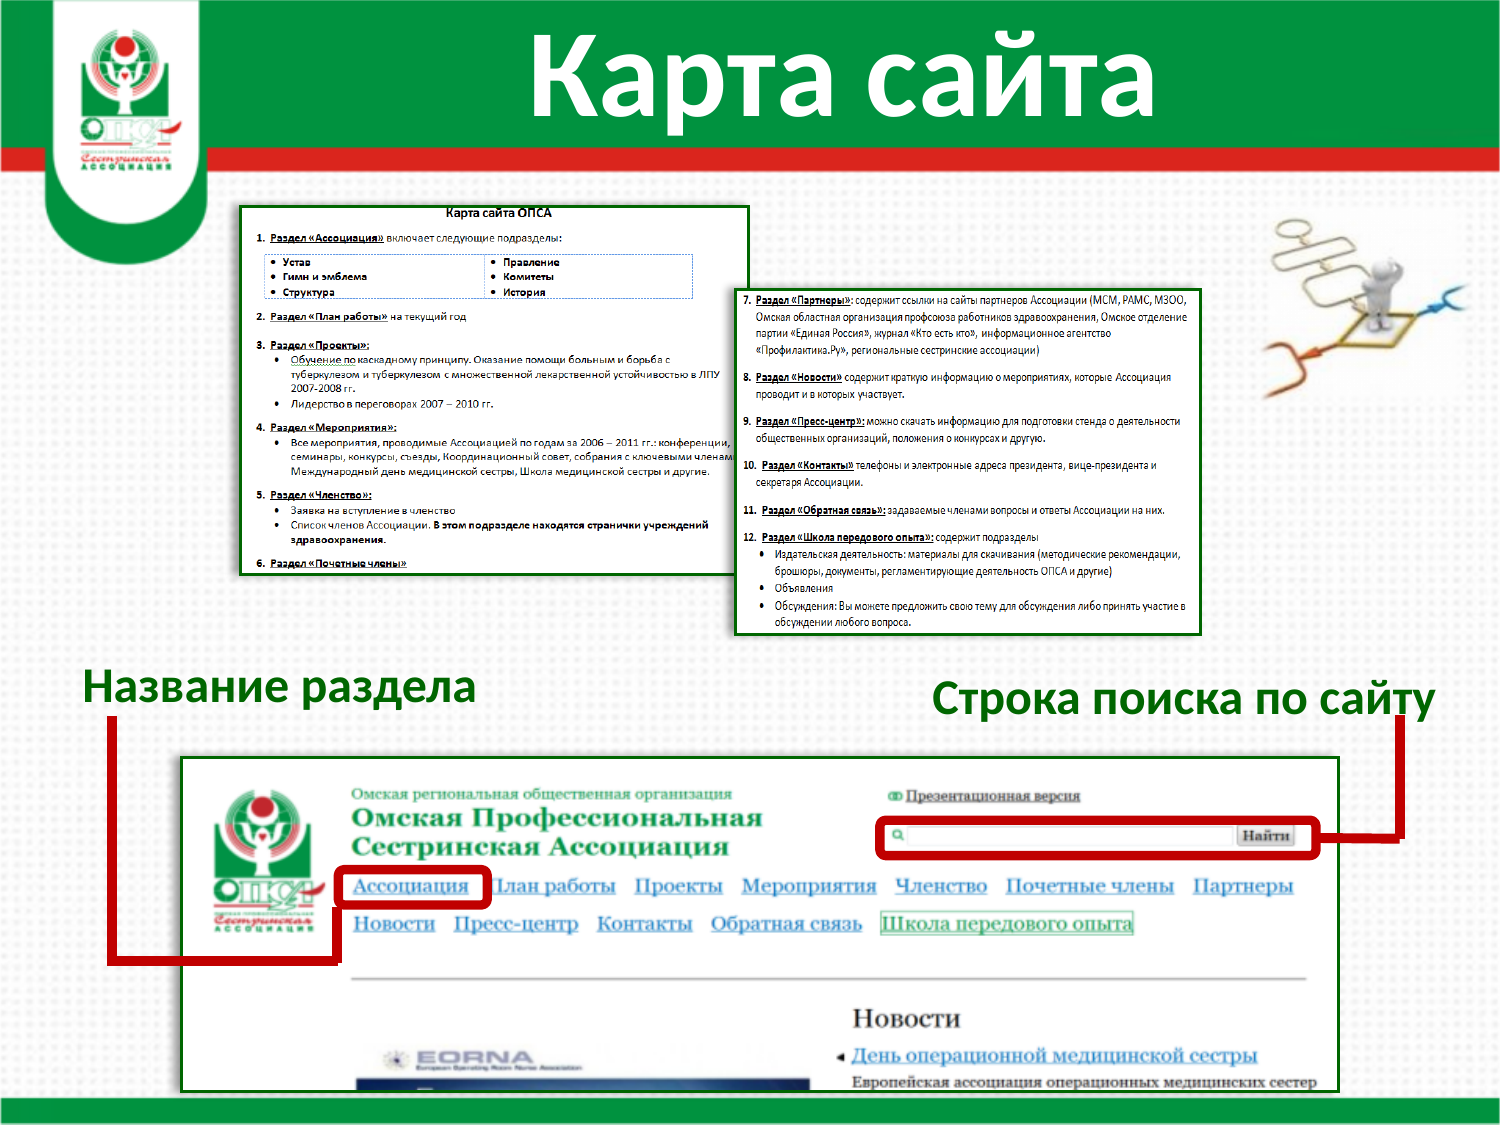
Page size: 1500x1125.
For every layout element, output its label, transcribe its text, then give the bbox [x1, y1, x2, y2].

picture [0, 0, 1500, 1125]
text_box Название раздела [67, 645, 493, 720]
text_box Строка поиска по сайту [917, 656, 1452, 732]
text_box Карта сайта [206, 0, 1483, 149]
